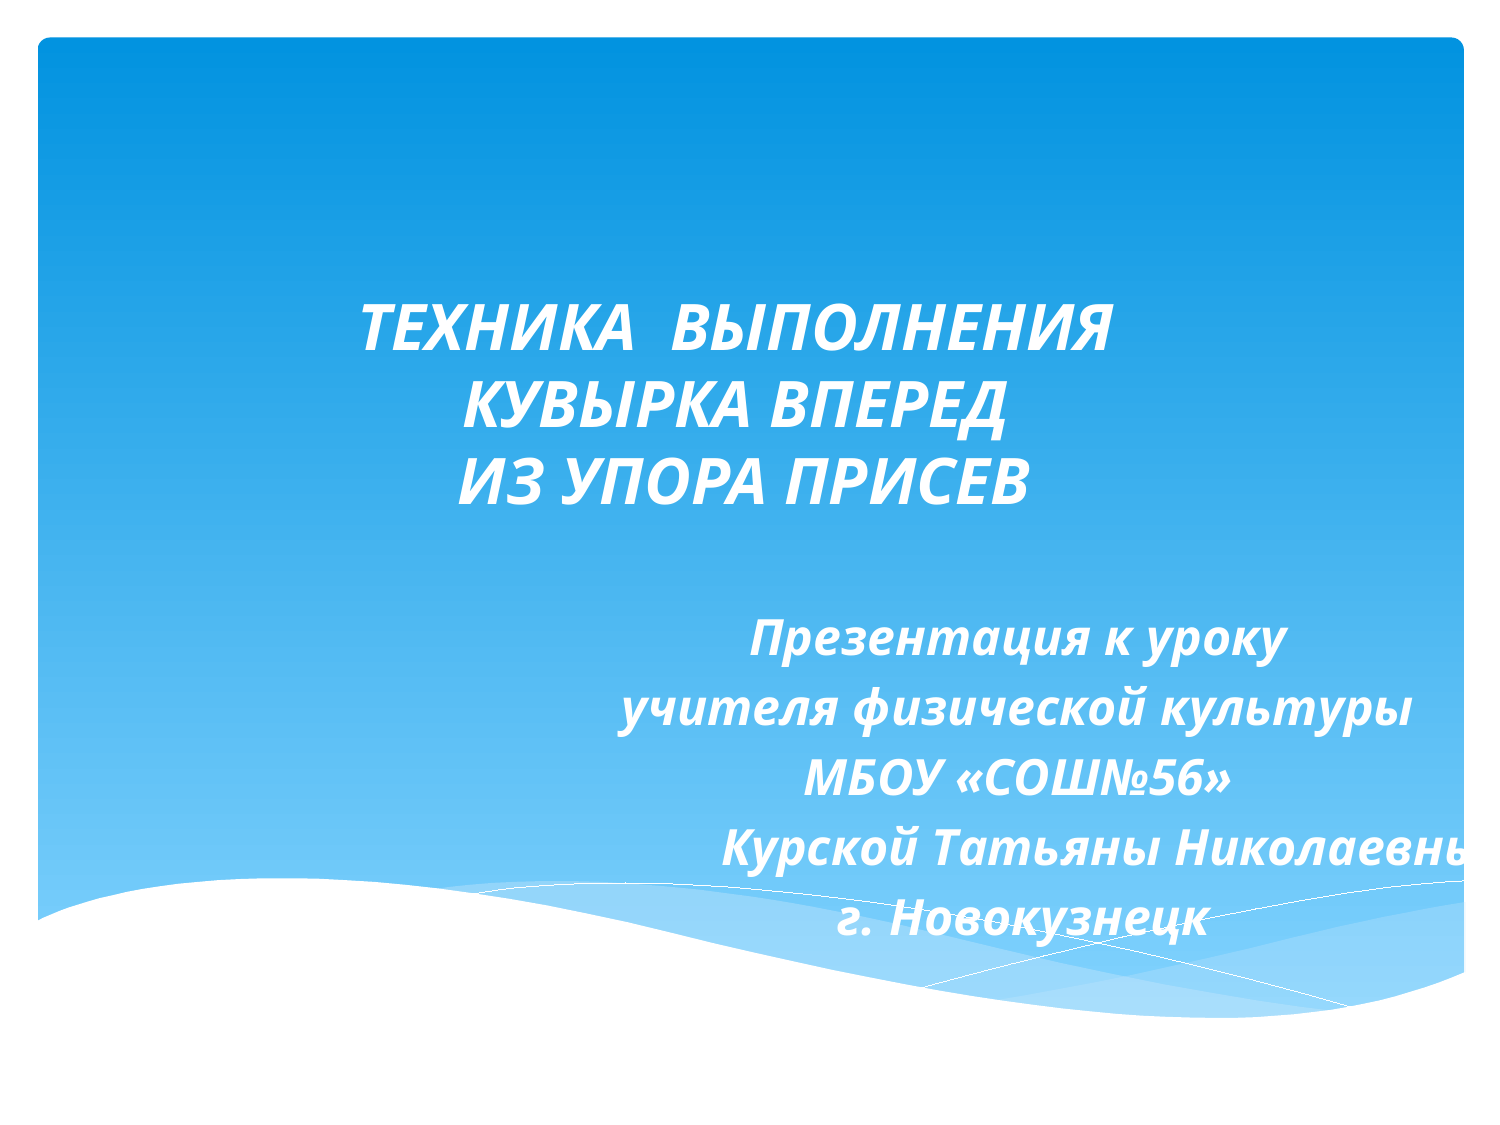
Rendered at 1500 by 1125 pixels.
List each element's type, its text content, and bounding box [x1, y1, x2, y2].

title ТЕХНИКА ВЫПОЛНЕНИЯ КУВЫРКА ВПЕРЕД ИЗ УПОРА ПРИСЕВ [69, 278, 1420, 525]
subtitle Презентация к уроку учителя физической культуры МБОУ «СОШ№56» Курской Татьяны Николаевны г. Новокузнецк [549, 597, 1500, 1024]
